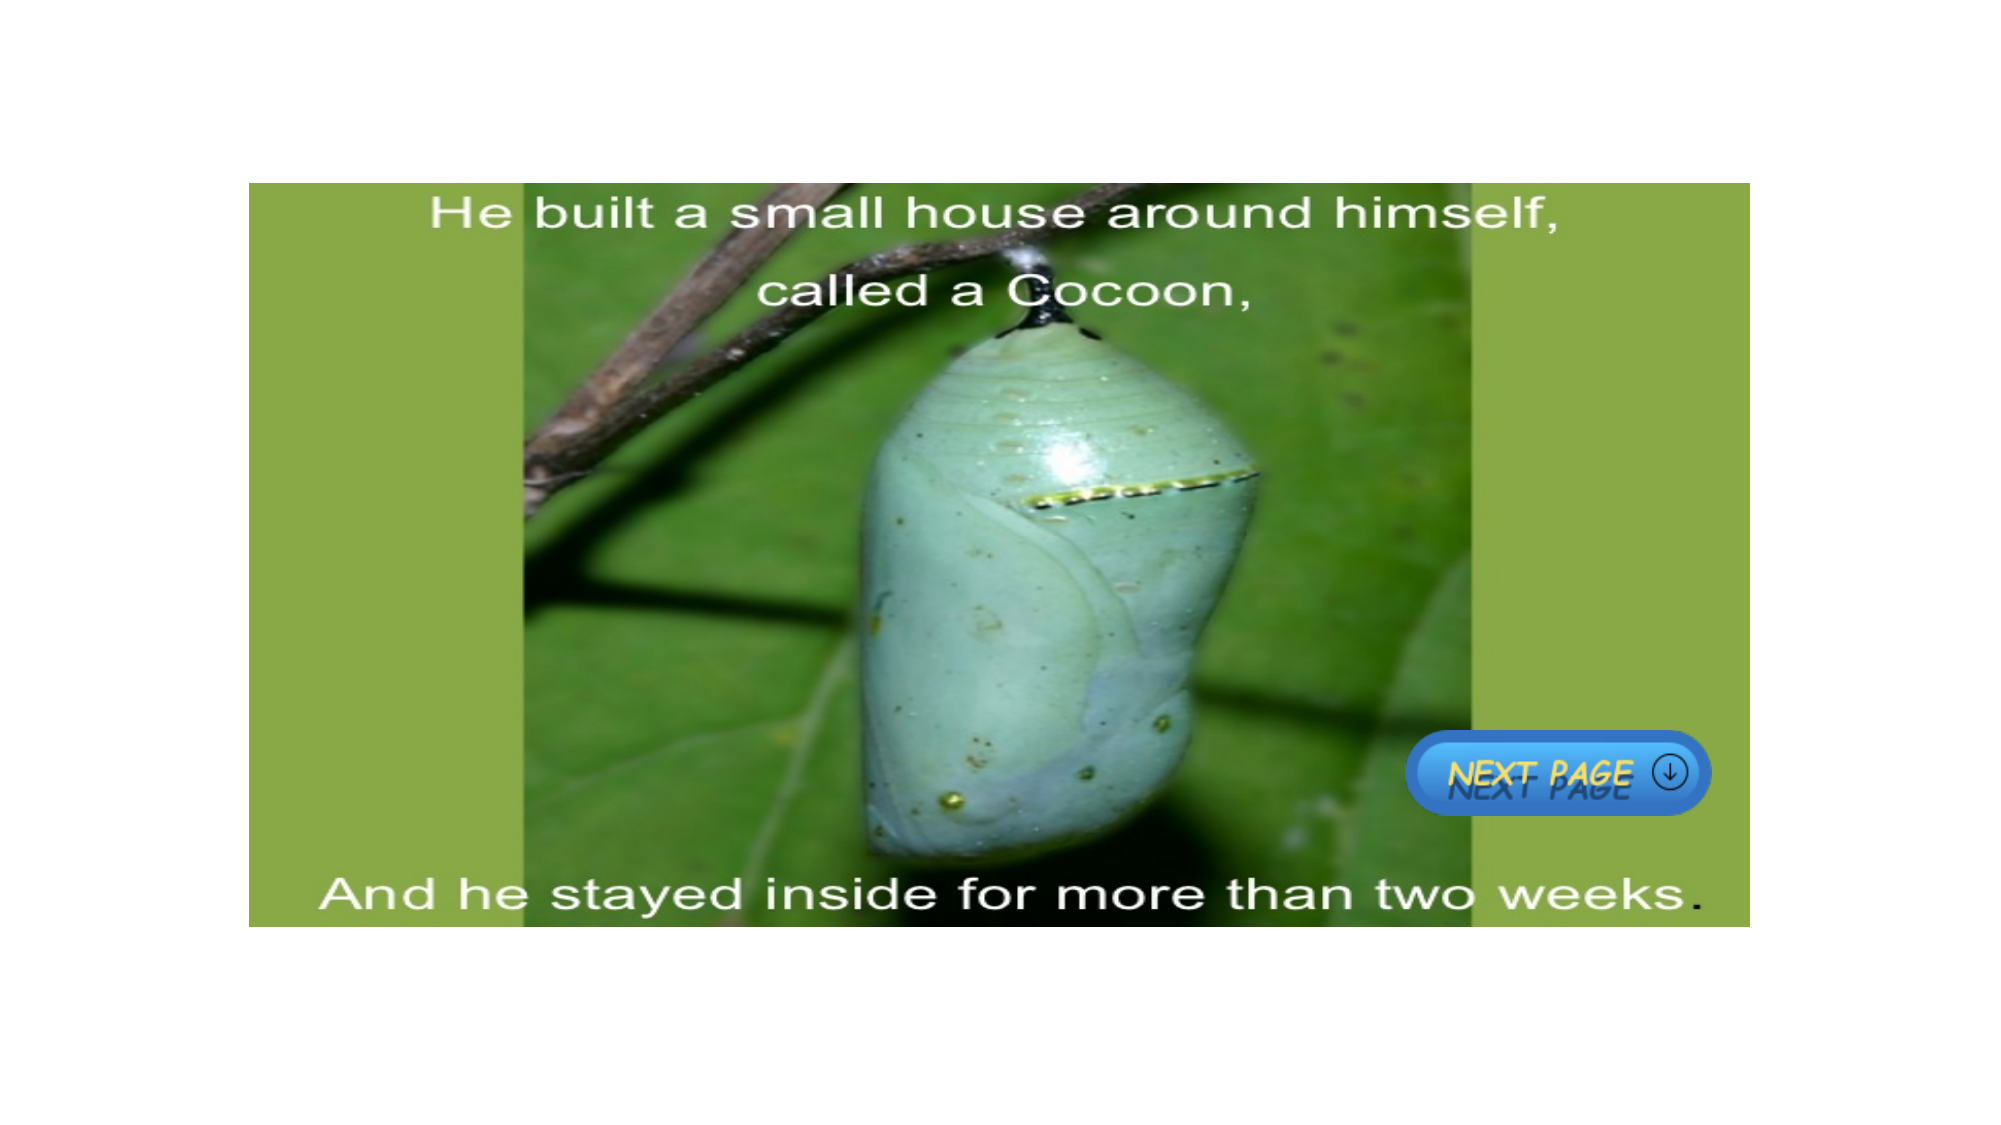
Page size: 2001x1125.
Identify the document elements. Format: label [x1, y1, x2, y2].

picture [249, 183, 1750, 927]
